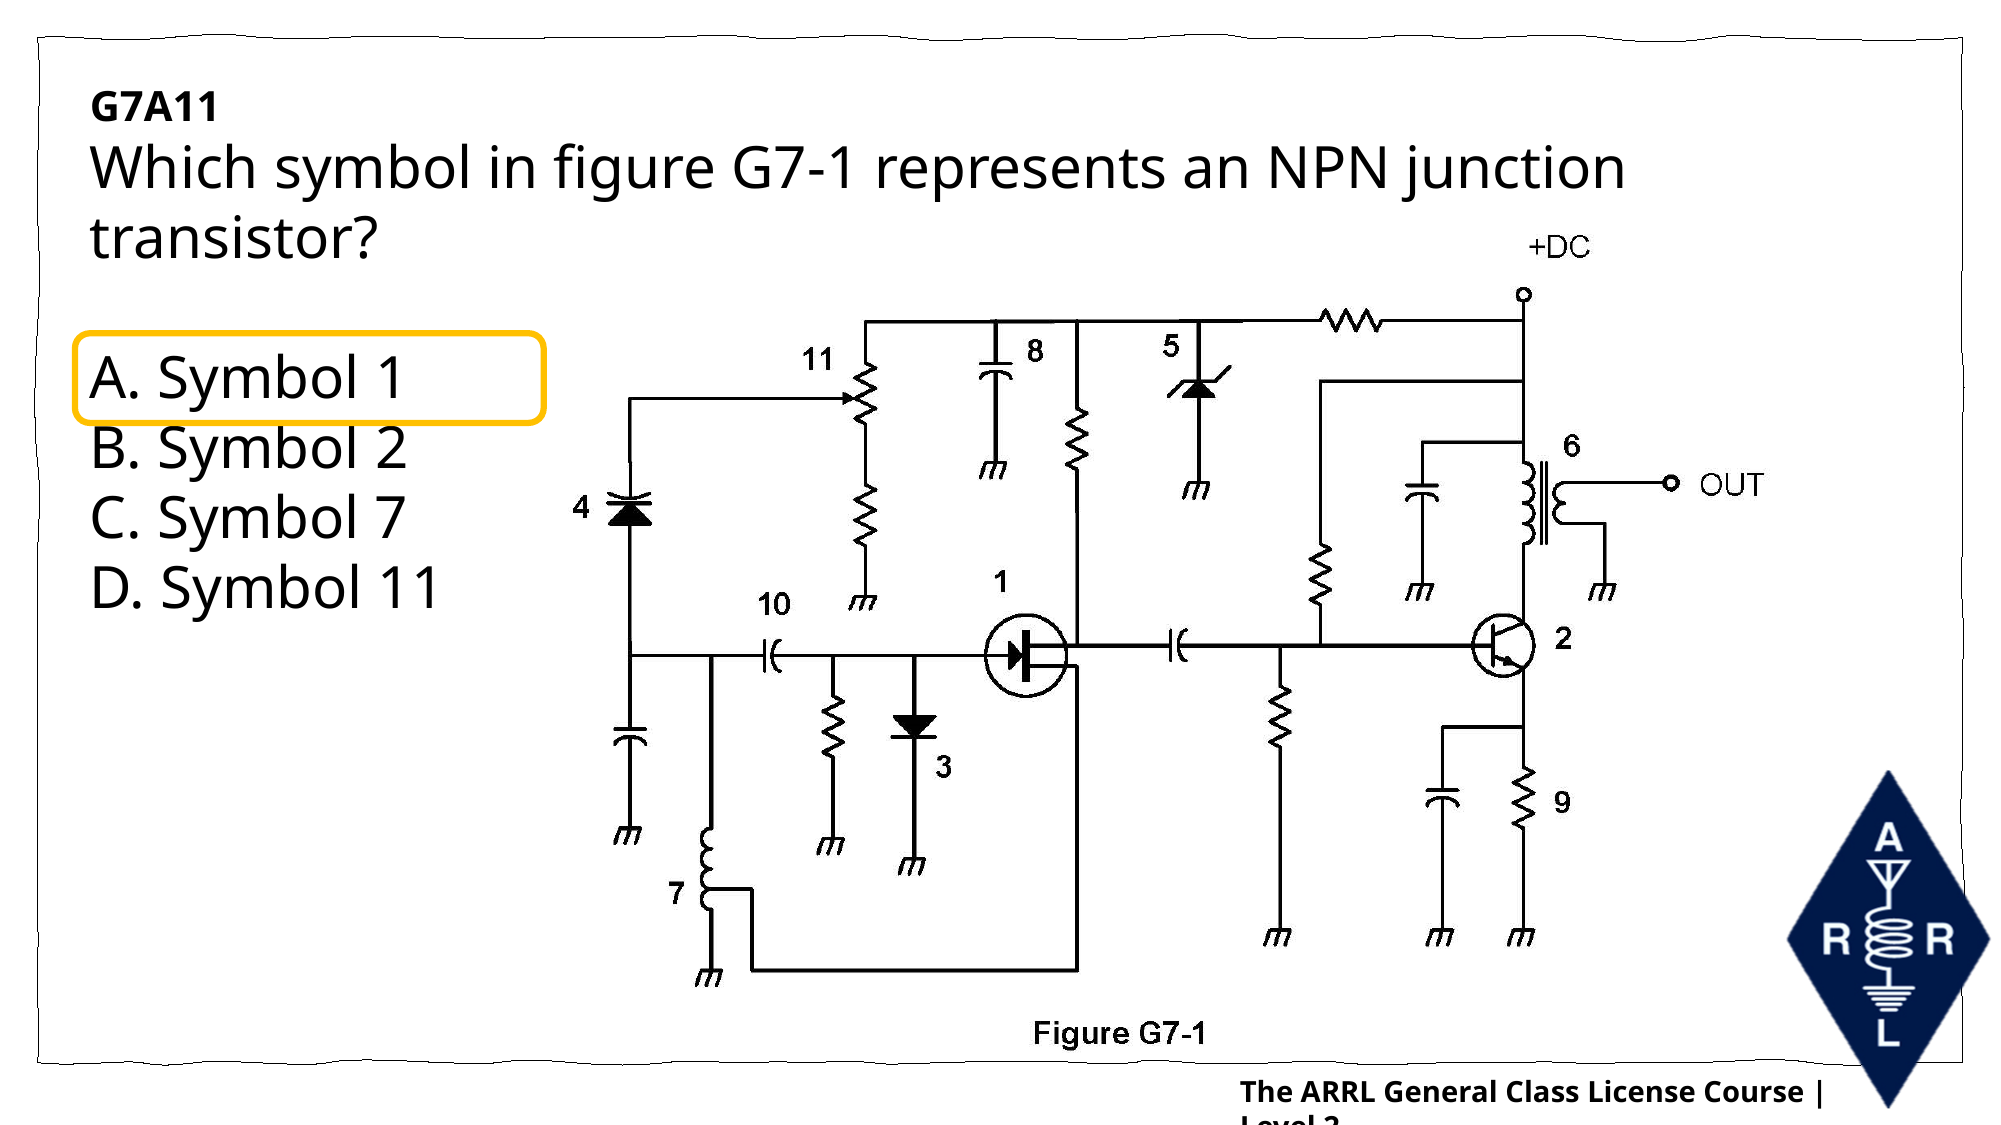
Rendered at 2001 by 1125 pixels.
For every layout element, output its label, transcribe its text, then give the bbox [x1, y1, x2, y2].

text_box G7A11 Which symbol in figure G7-1 represents an NPN junction transistor? A. Symbol 1 B. Symbol 2 C. Symbol 7 D. Symbol 11 [75, 72, 1850, 628]
text_box [73, 332, 545, 424]
picture [558, 218, 1999, 1125]
